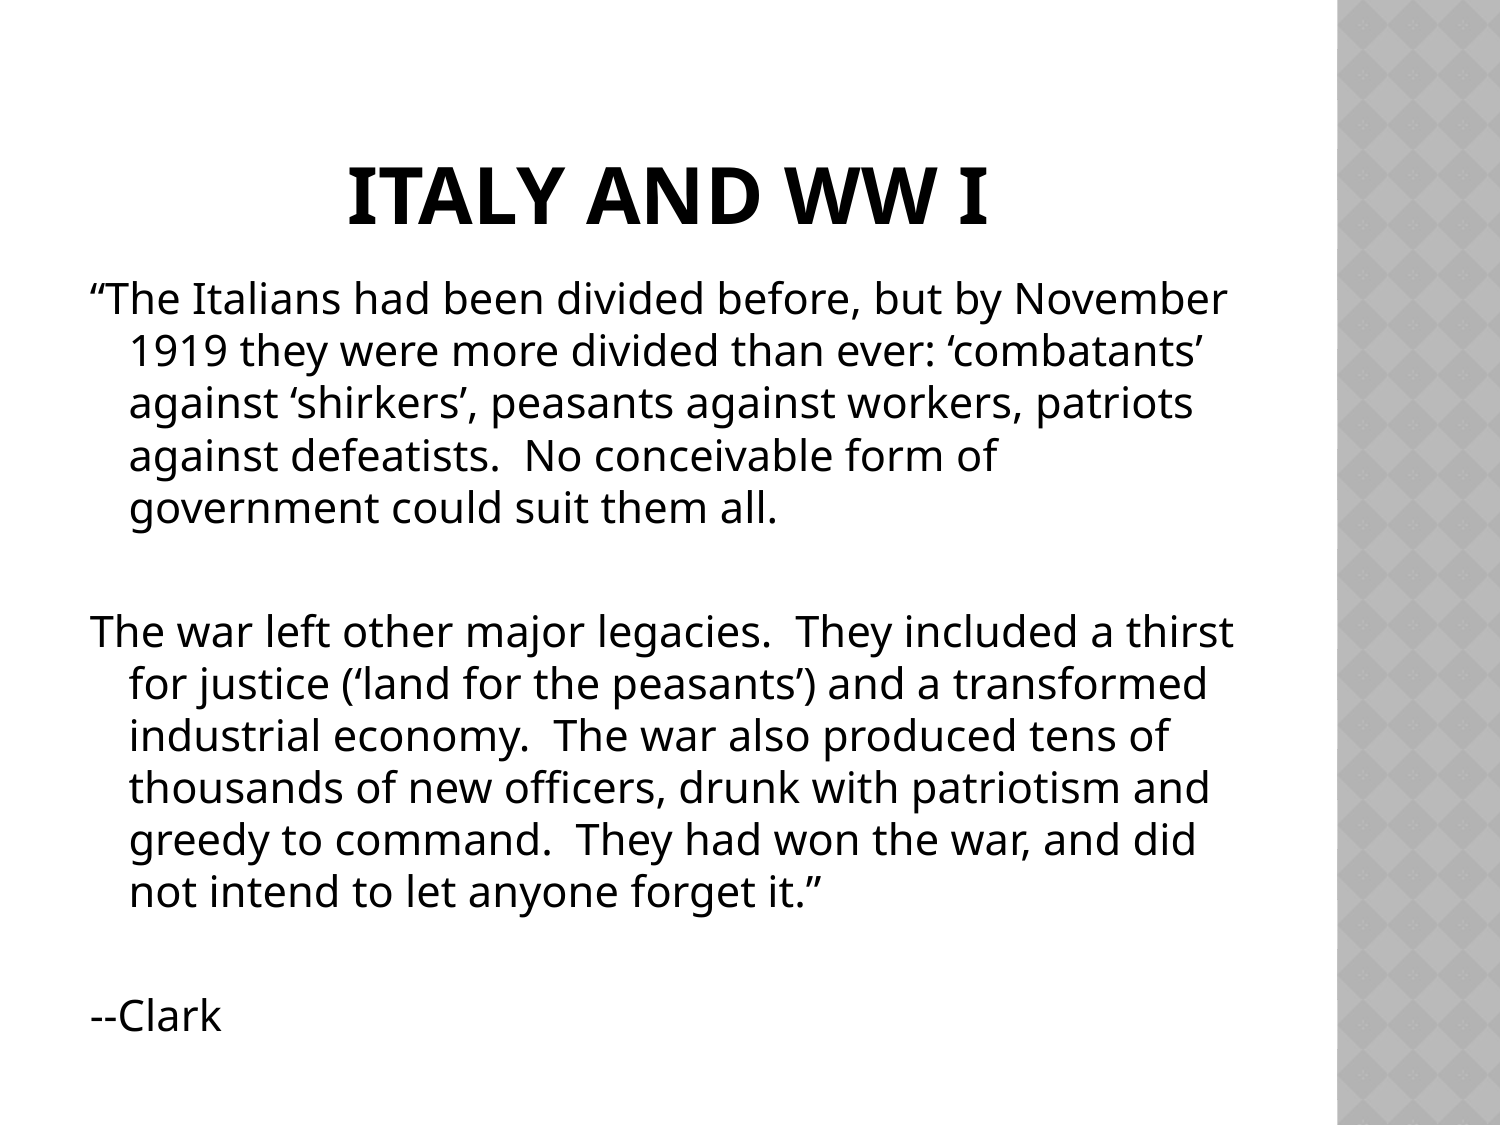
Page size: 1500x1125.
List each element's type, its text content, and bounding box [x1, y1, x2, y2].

title Italy and ww i [75, 52, 1263, 240]
list “The Italians had been divided before, but by November 1919 they were more divided than ever: ‘combatants’ against ‘shirkers’, peasants against workers, patriots against defeatists. No conceivable form of government could suit them all. The war left other major legacies. They included a thirst for justice (‘land for the peasants’) and a transformed industrial economy. The war also produced tens of thousands of new officers, drunk with patriotism and greedy to command. They had won the war, and did not intend to let anyone forget it.” --Clark [75, 264, 1263, 1059]
